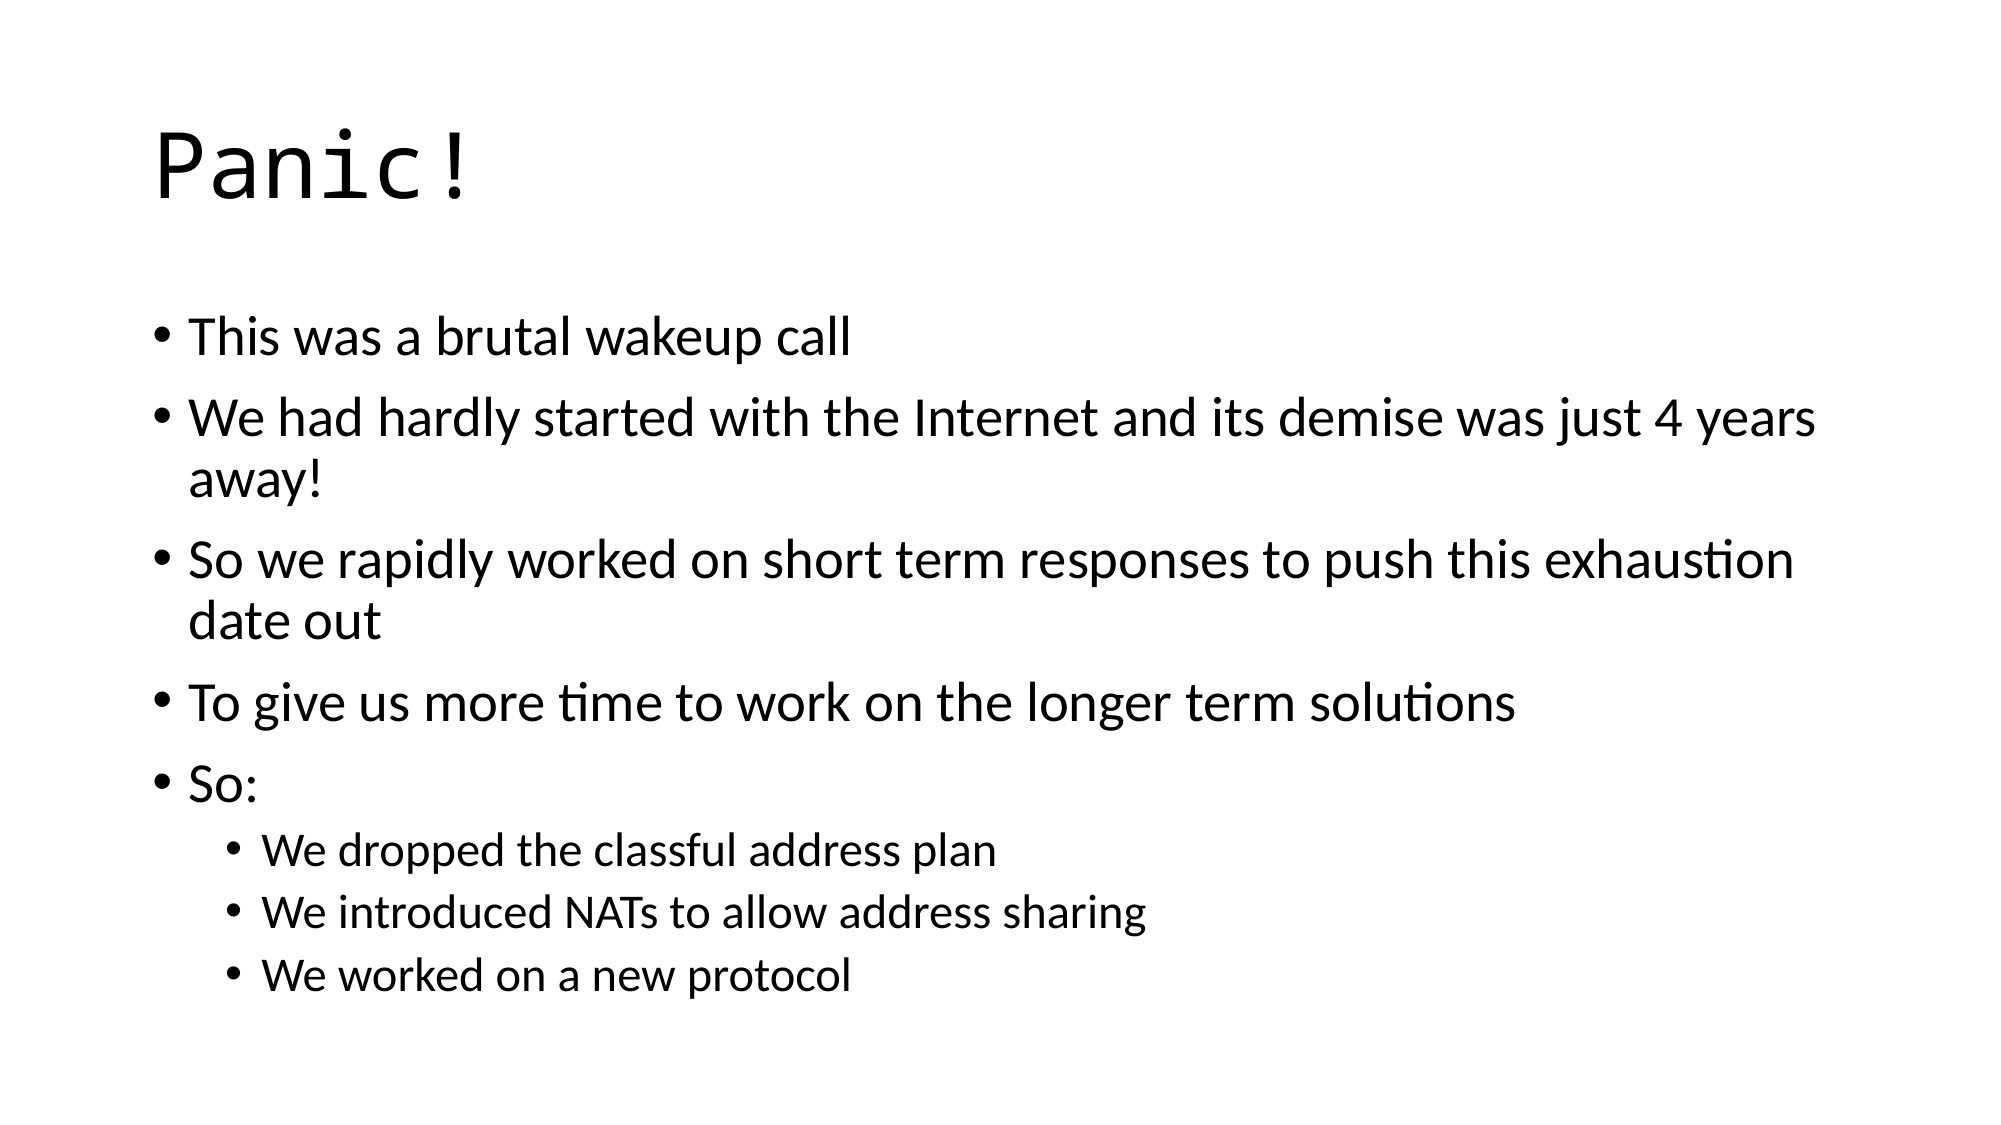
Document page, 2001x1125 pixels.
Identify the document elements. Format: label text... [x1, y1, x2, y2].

title Panic! [137, 59, 1863, 278]
list This was a brutal wakeup call We had hardly started with the Internet and its demise was just 4 years away! So we rapidly worked on short term responses to push this exhaustion date out To give us more time to work on the longer term solutions So: We dropped the classful address plan We introduced NATs to allow address sharing We worked on a new protocol [137, 299, 1863, 1014]
